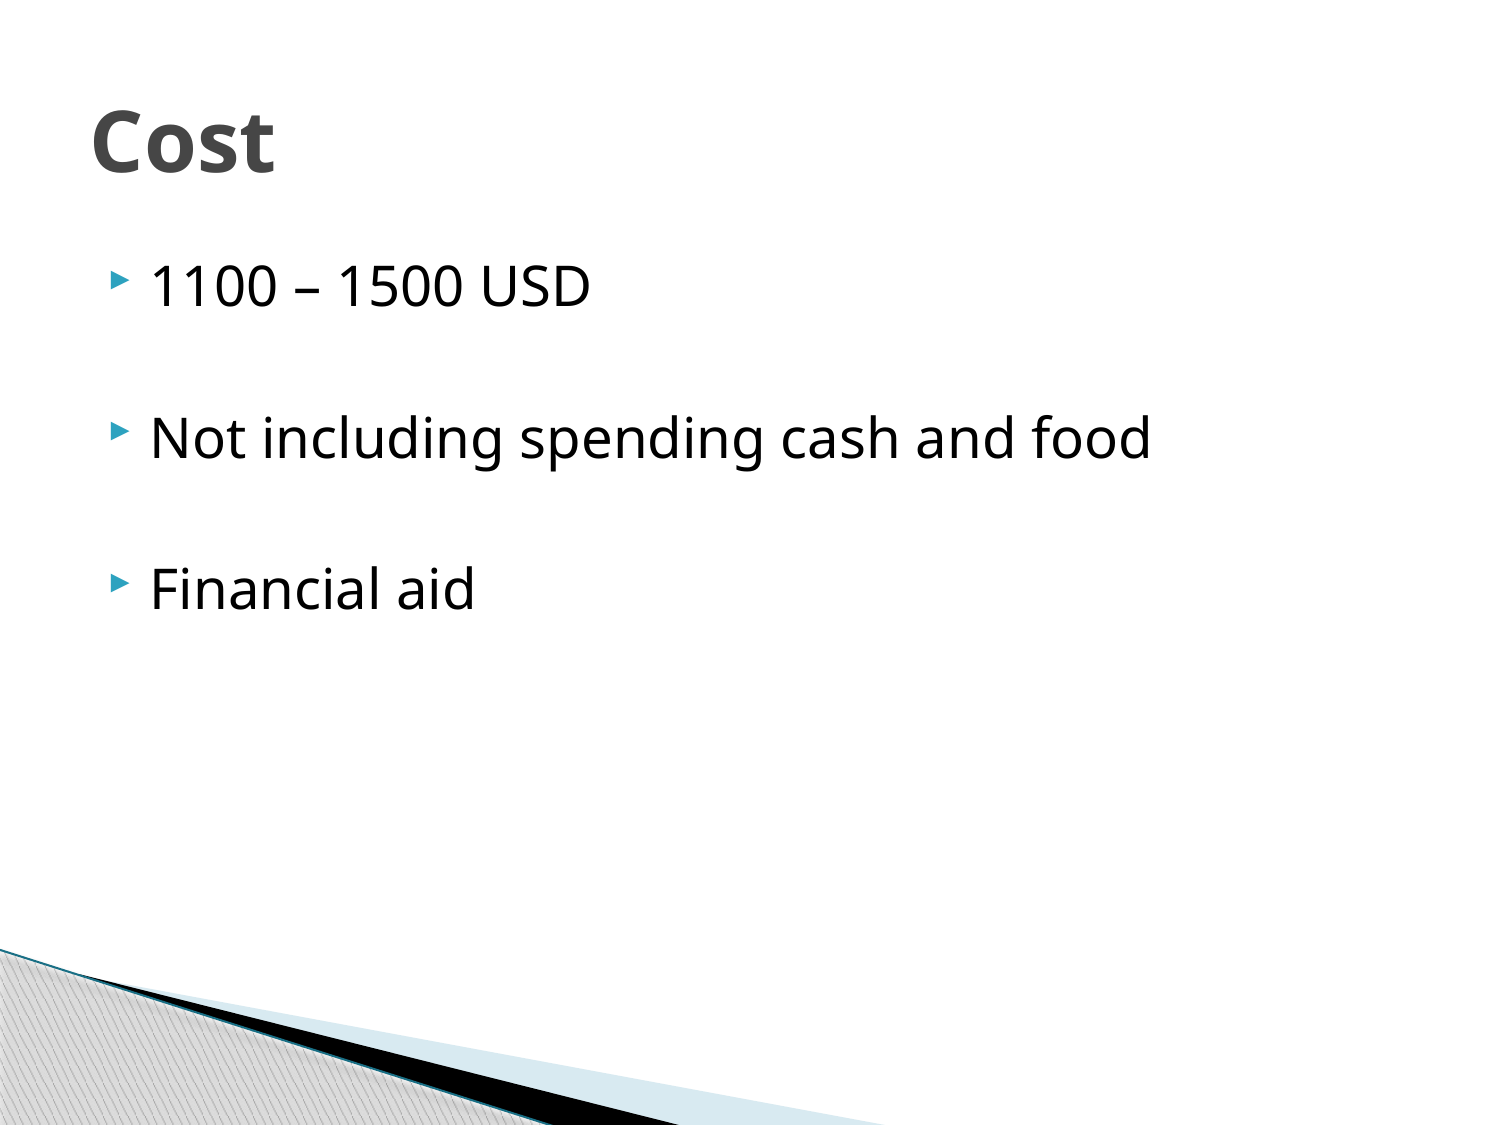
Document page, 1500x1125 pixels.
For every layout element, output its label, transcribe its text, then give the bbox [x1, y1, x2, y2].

list 1100 – 1500 USD Not including spending cash and food Financial aid [75, 243, 1425, 986]
title Cost [75, 45, 1425, 233]
